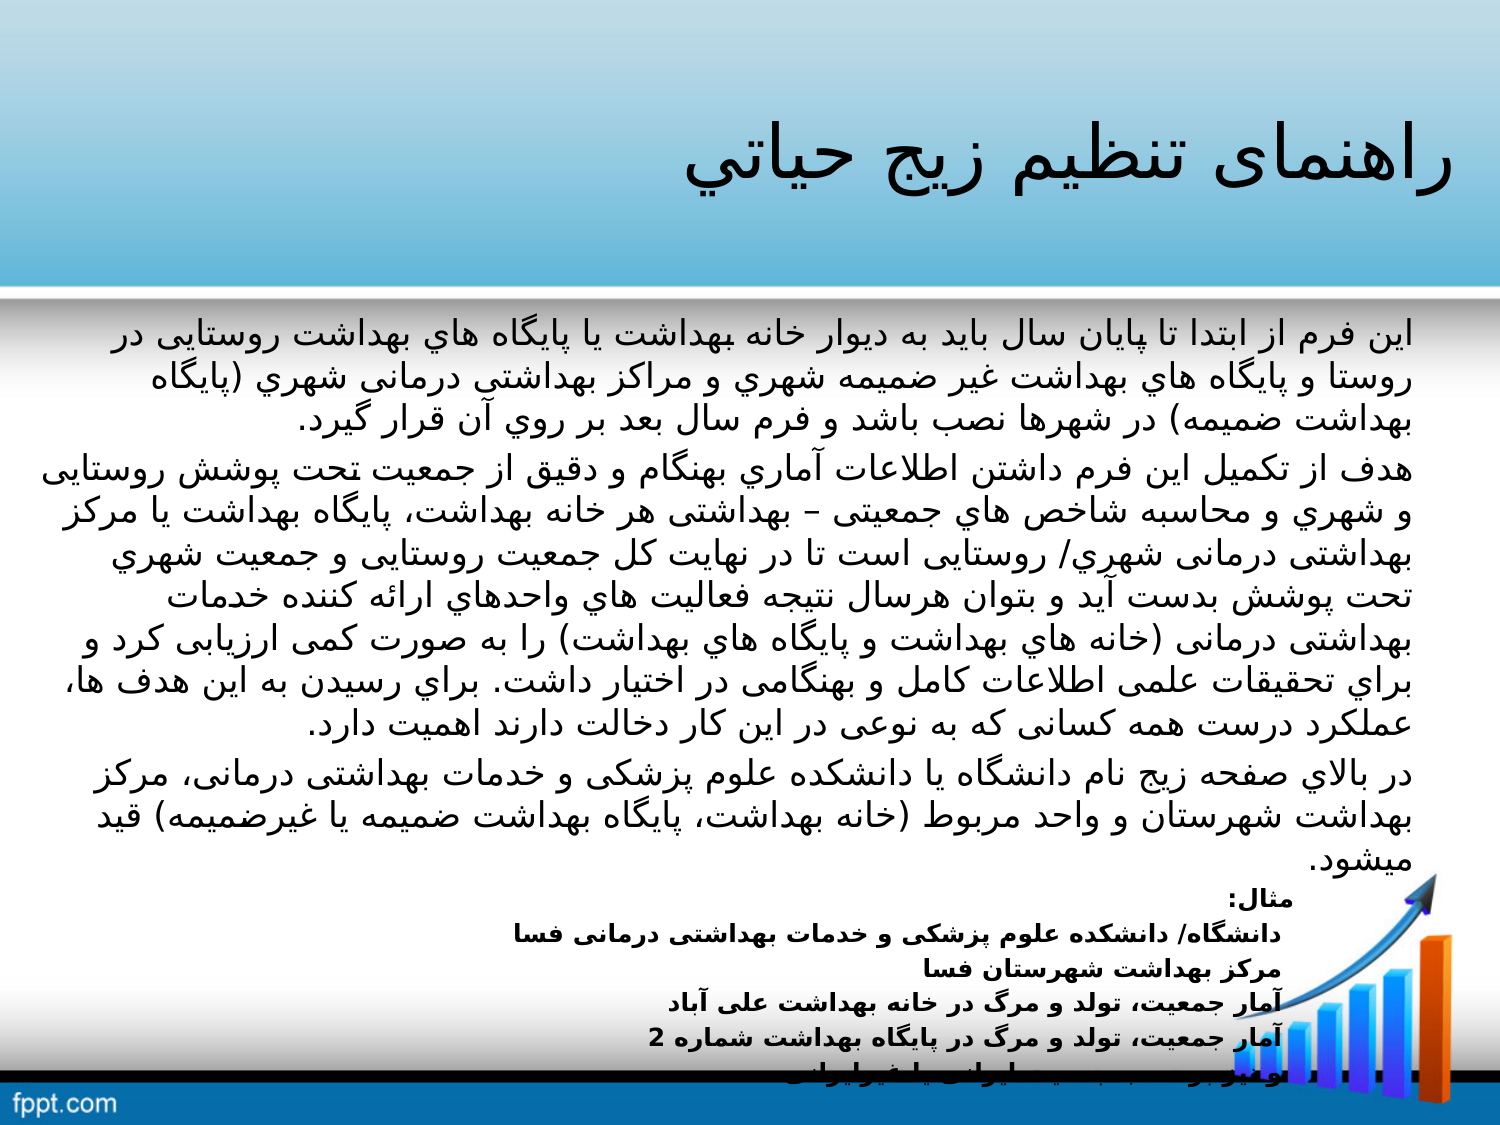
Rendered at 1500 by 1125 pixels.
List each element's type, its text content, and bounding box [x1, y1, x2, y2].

picture [0, 0, 1500, 1125]
list این فرم از ابتدا تا پایان سال باید به دیوار خانه بهداشت یا پایگاه هاي بهداشت روستایی در روستا و پایگاه هاي بهداشت غير ضميمه شهري و مراكز بهداشتی درمانی شهري (پایگاه بهداشت ضميمه) در شهرها نصب باشد و فرم سال بعد بر روي آن قرار گيرد. هدف از تکميل این فرم داشتن اطلاعات آماري بهنگام و دقيق از جمعيت تحت پوشش روستایی و شهري و محاسبه شاخص هاي جمعيتی – بهداشتی هر خانه بهداشت، پایگاه بهداشت یا مركز بهداشتی درمانی شهري/ روستایی است تا در نهایت كل جمعيت روستایی و جمعيت شهري تحت پوشش بدست آید و بتوان هرسال نتيجه فعاليت هاي واحدهاي ارائه كننده خدمات بهداشتی درمانی (خانه هاي بهداشت و پایگاه هاي بهداشت) را به صورت كمی ارزیابی كرد و براي تحقيقات علمی اطلاعات كامل و بهنگامی در اختيار داشت. براي رسيدن به این هدف ها، عملکرد درست همه كسانی كه به نوعی در این كار دخالت دارند اهميت دارد. در بالاي صفحه زیج نام دانشگاه یا دانشکده علوم پزشکی و خدمات بهداشتی درمانی، مركز بهداشت شهرستان و واحد مربوط (خانه بهداشت، پایگاه بهداشت ضميمه یا غيرضميمه) قيد میشود. مثال: دانشگاه/ دانشکده علوم پزشکی و خدمات بهداشتی درمانی فسا مركز بهداشت شهرستان فسا آمار جمعيت، تولد و مرگ در خانه بهداشت علی آباد آمار جمعيت، تولد و مرگ در پایگاه بهداشت شماره 2 و نيز برحسب جمعيت ایرانی یا غيرایرانی [17, 302, 1430, 982]
title راهنمای تنظيم زیج حياتي [667, 54, 1473, 243]
